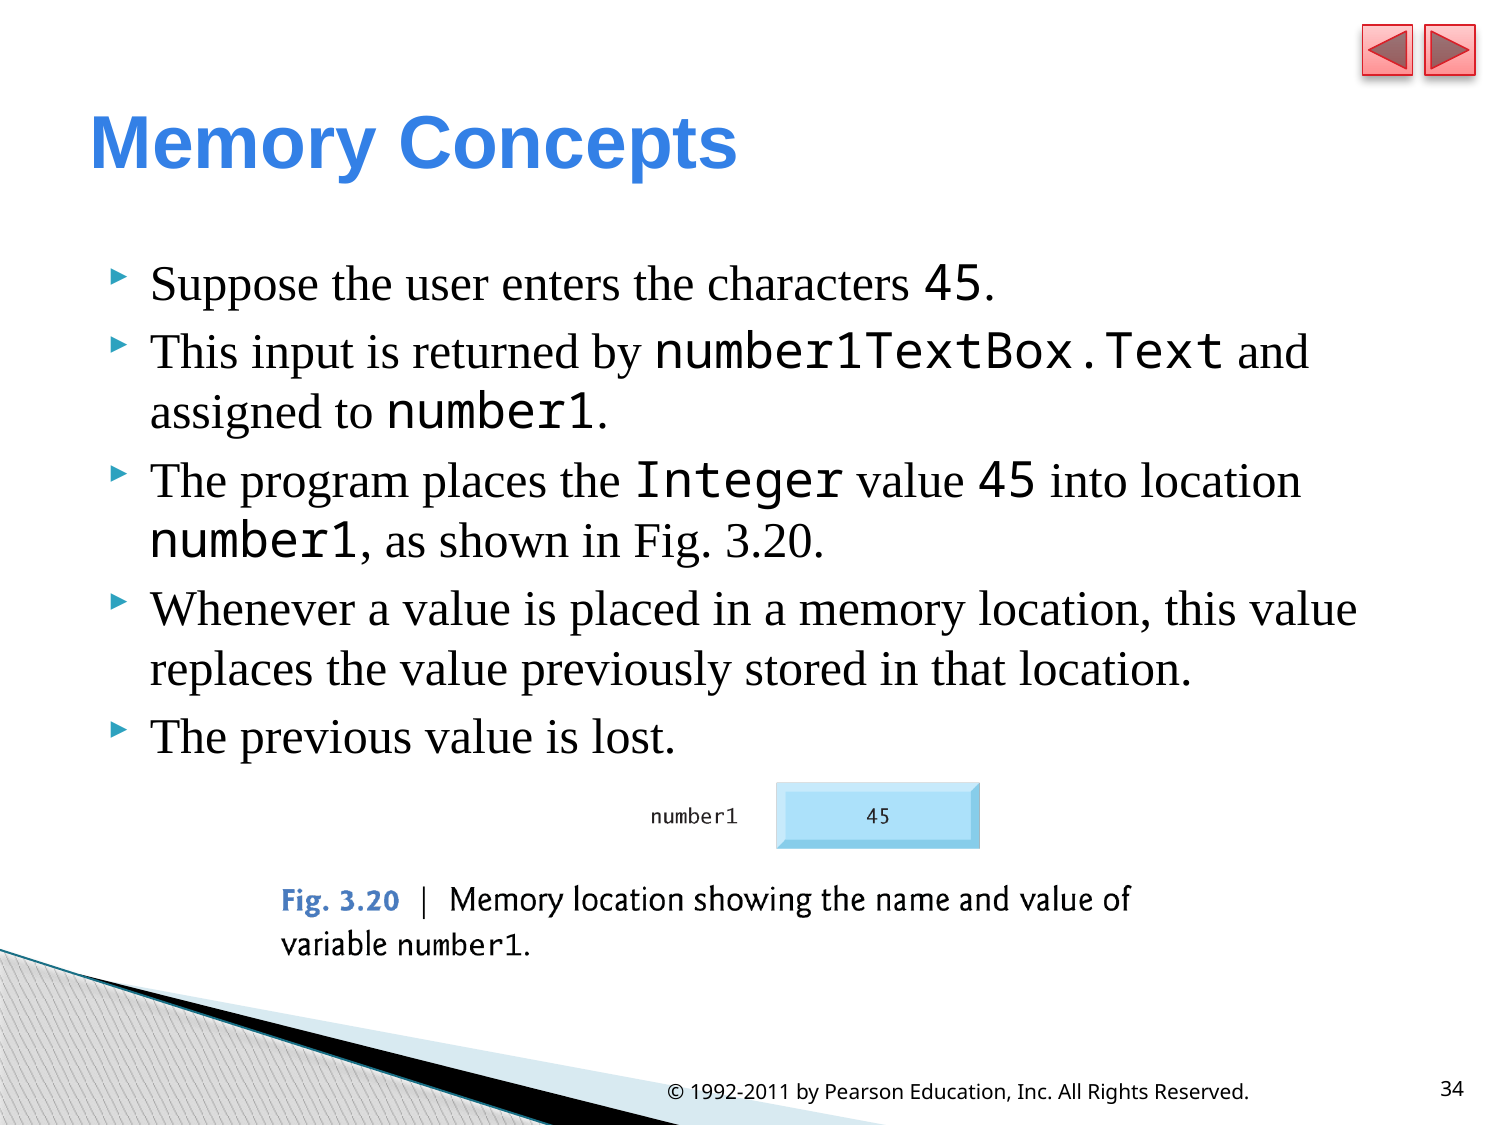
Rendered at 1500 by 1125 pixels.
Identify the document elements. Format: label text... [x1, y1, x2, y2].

slide_number 34 [1418, 1051, 1479, 1112]
footer © 1992-2011 by Pearson Education, Inc. All Rights Reserved. [612, 1051, 1305, 1112]
picture [262, 774, 1151, 976]
title Memory Concepts [75, 45, 1425, 233]
list Suppose the user enters the characters 45. This input is returned by number1TextBox.Text and assigned to number1. The program places the Integer value 45 into location number1, as shown in Fig. 3.20. Whenever a value is placed in a memory location, this value replaces the value previously stored in that location. The previous value is lost. [74, 242, 1426, 986]
